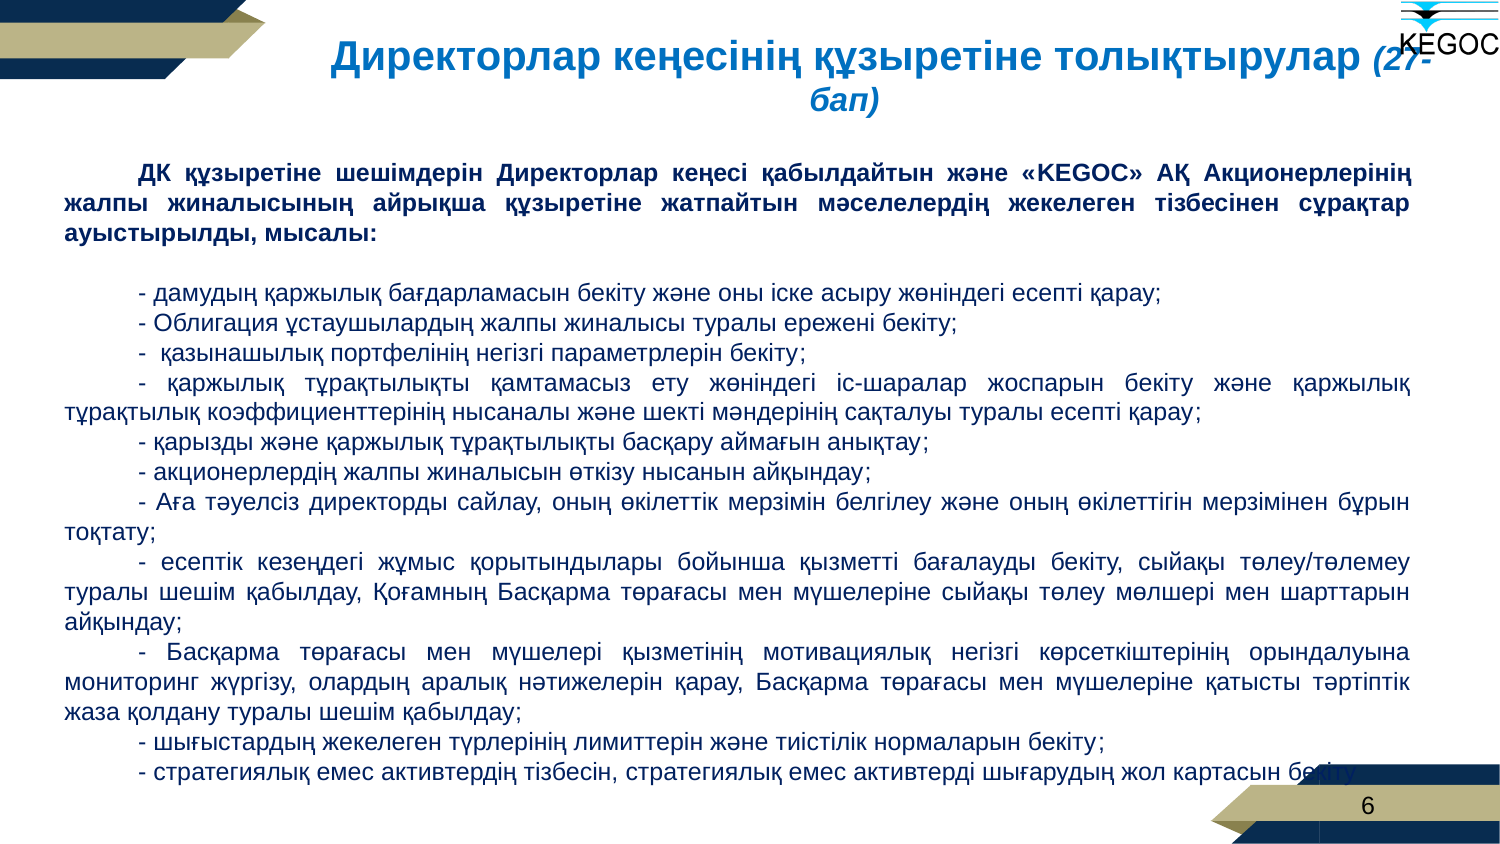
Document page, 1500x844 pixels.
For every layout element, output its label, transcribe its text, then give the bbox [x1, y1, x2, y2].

picture [1399, 0, 1500, 56]
list Директорлар кеңесінің құзыретіне толықтырулар (27-бап) [242, 8, 1447, 139]
slide_number 6 [1424, 781, 1500, 827]
list ДК құзыретіне шешімдерін Директорлар кеңесі қабылдайтын және «KEGOC» АҚ Акционерлерінің жалпы жиналысының айрықша құзыретіне жатпайтын мәселелердің жекелеген тізбесінен сұрақтар ауыстырылды, мысалы: - дамудың қаржылық бағдарламасын бекіту және оны іске асыру жөніндегі есепті қарау; - Облигация ұстаушылардың жалпы жиналысы туралы ережені бекіту; - қазынашылық портфелінің негізгі параметрлерін бекіту; - қаржылық тұрақтылықты қамтамасыз ету жөніндегі іс-шаралар жоспарын бекіту және қаржылық тұрақтылық коэффициенттерінің нысаналы және шекті мәндерінің сақталуы туралы есепті қарау; - қарызды және қаржылық тұрақтылықты басқару аймағын анықтау; - акционерлердің жалпы жиналысын өткізу нысанын айқындау; - Аға тәуелсіз директорды сайлау, оның өкілеттік мерзімін белгілеу және оның өкілеттігін мерзімінен бұрын тоқтату; - есептік кезеңдегі жұмыс қорытындылары бойынша қызметті бағалауды бекіту, сыйақы төлеу/төлемеу туралы шешім қабылдау, Қоғамның Басқарма төрағасы мен мүшелеріне сыйақы төлеу мөлшері мен шарттарын айқындау; - Басқарма төрағасы мен мүшелері қызметінің мотивациялық негізгі көрсеткіштерінің орындалуына мониторинг жүргізу, олардың аралық нәтижелерін қарау, Басқарма төрағасы мен мүшелеріне қатысты тәртіптік жаза қолдану туралы шешім қабылдау; - шығыстардың жекелеген түрлерінің лимиттерін және тиістілік нормаларын бекіту; - стратегиялық емес активтердің тізбесін, стратегиялық емес активтерді шығарудың жол картасын бекіту [53, 126, 1424, 844]
